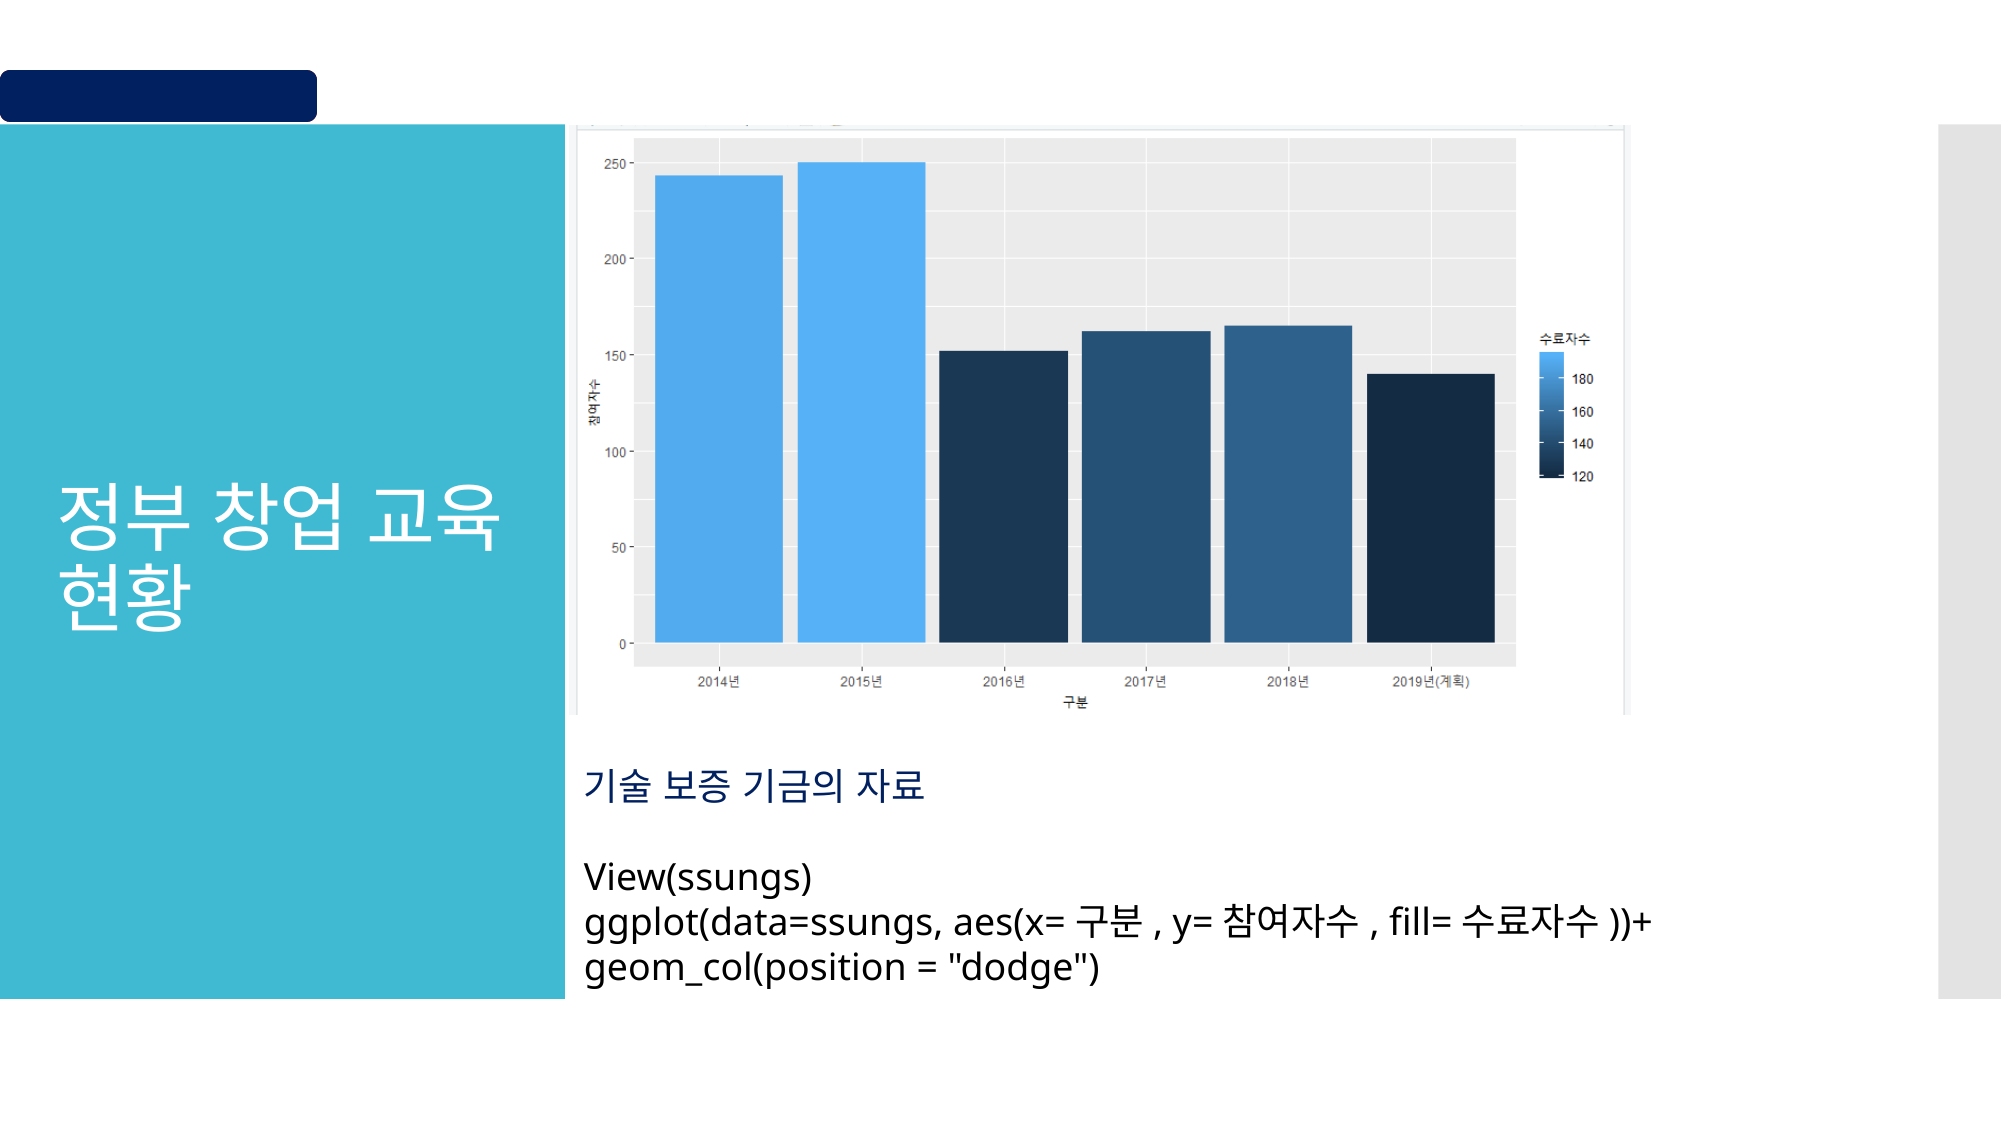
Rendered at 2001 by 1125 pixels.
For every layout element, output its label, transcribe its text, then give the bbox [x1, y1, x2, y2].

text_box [0, 69, 318, 123]
text_box 기술 보증 기금의 자료 View(ssungs) ggplot(data=ssungs, aes(x=구분, y=참여자수, fill=수료자수))+ geom_col(position = "dodge") [569, 755, 1865, 996]
title 정부 창업 교육 현황 [41, 184, 525, 940]
picture [568, 125, 1632, 715]
